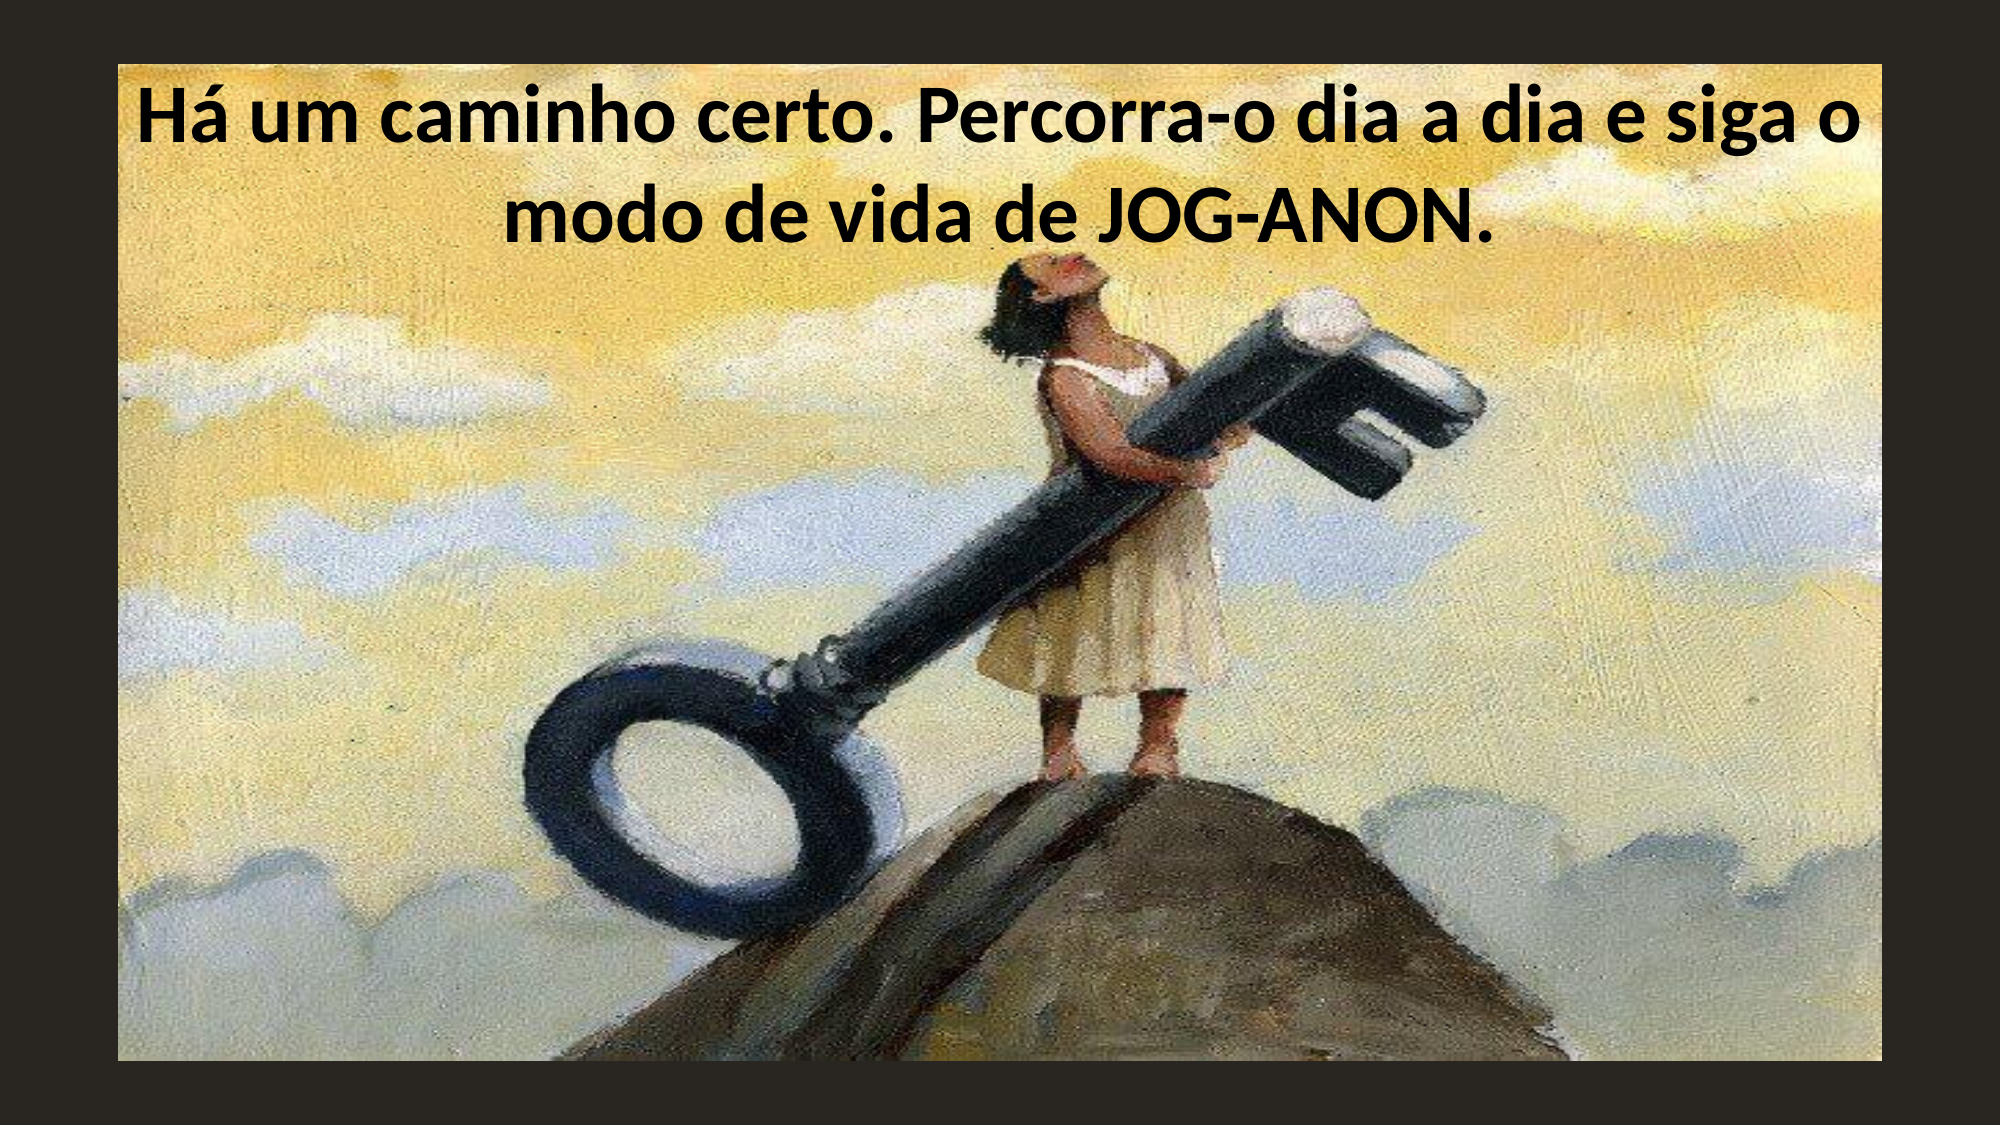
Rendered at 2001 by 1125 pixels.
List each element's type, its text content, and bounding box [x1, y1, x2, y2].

text_box Há um caminho certo. Percorra-o dia a dia e siga o modo de vida de JOG-ANON. [41, 51, 1959, 267]
picture [118, 64, 1882, 1061]
